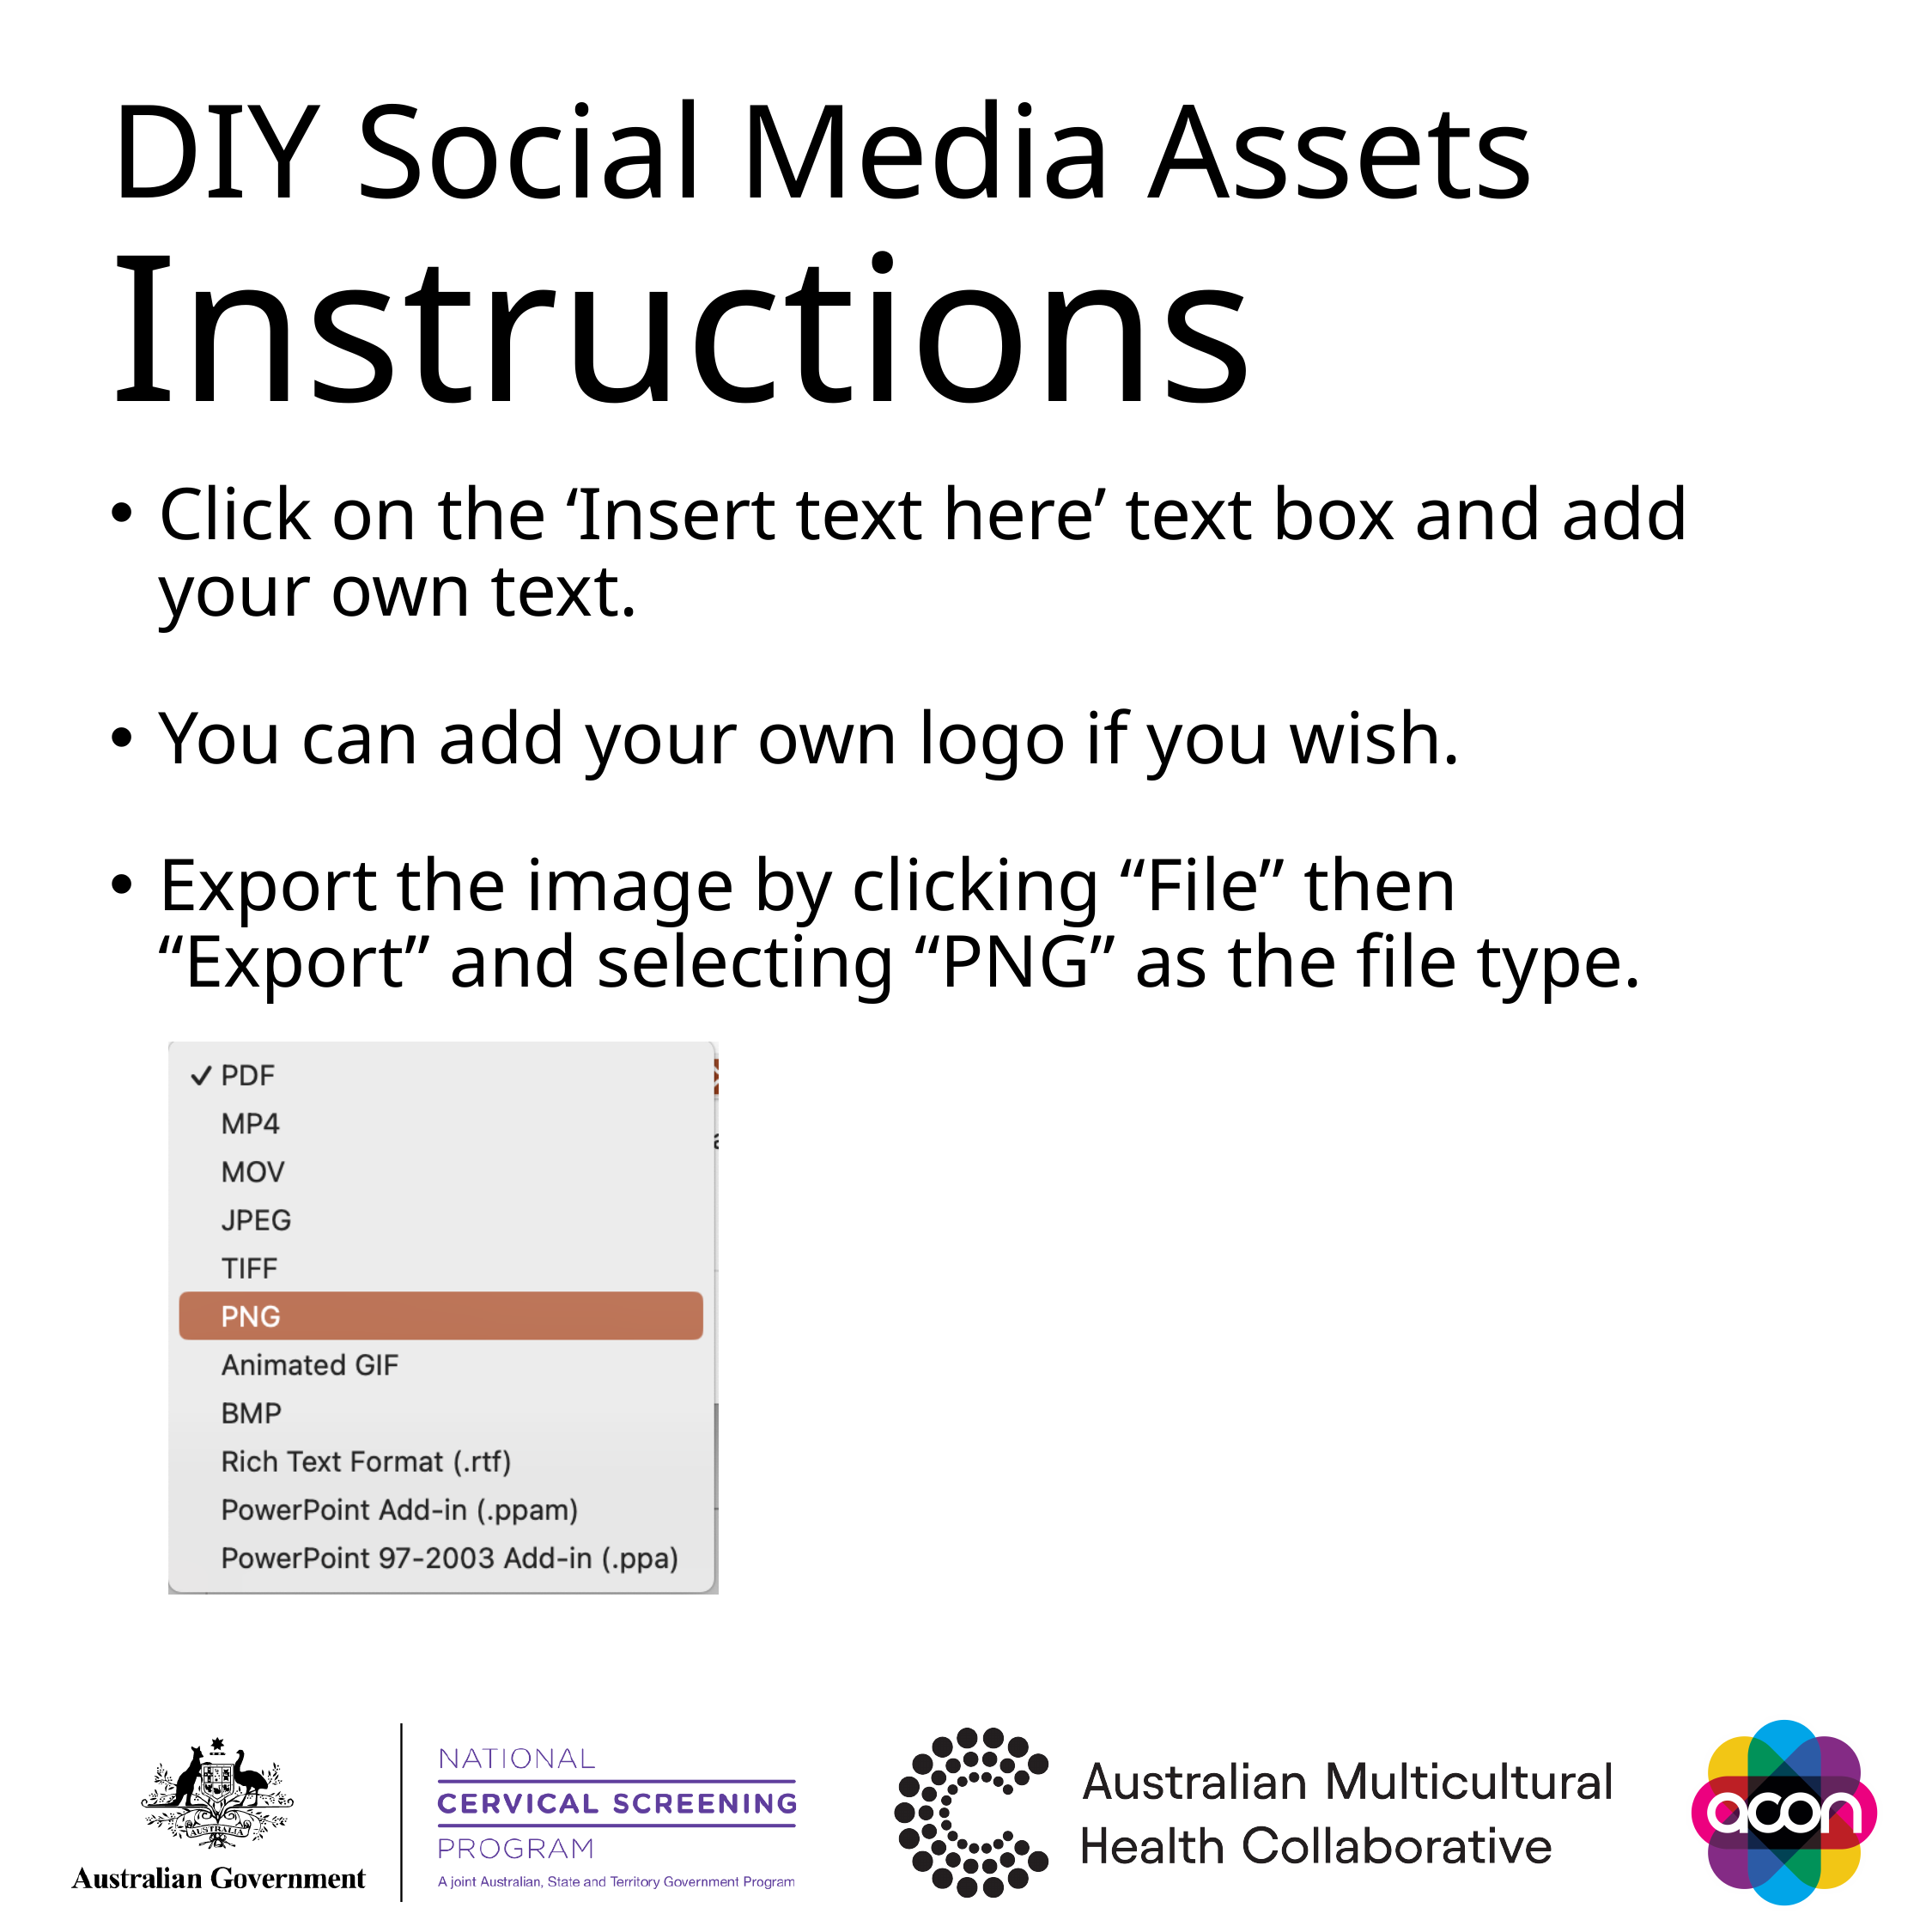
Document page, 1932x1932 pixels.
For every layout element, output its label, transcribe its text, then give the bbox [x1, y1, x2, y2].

picture [167, 1041, 720, 1595]
picture [10, 1692, 1646, 1932]
list Click on the ‘Insert text here’ text box and add your own text. You can add your own logo if you wish. Export the image by clicking “File” then “Export” and selecting “PNG” as the file type. [96, 471, 1764, 1698]
picture [1685, 1713, 1883, 1911]
title DIY Social Media Assets Instructions [96, 79, 1764, 453]
